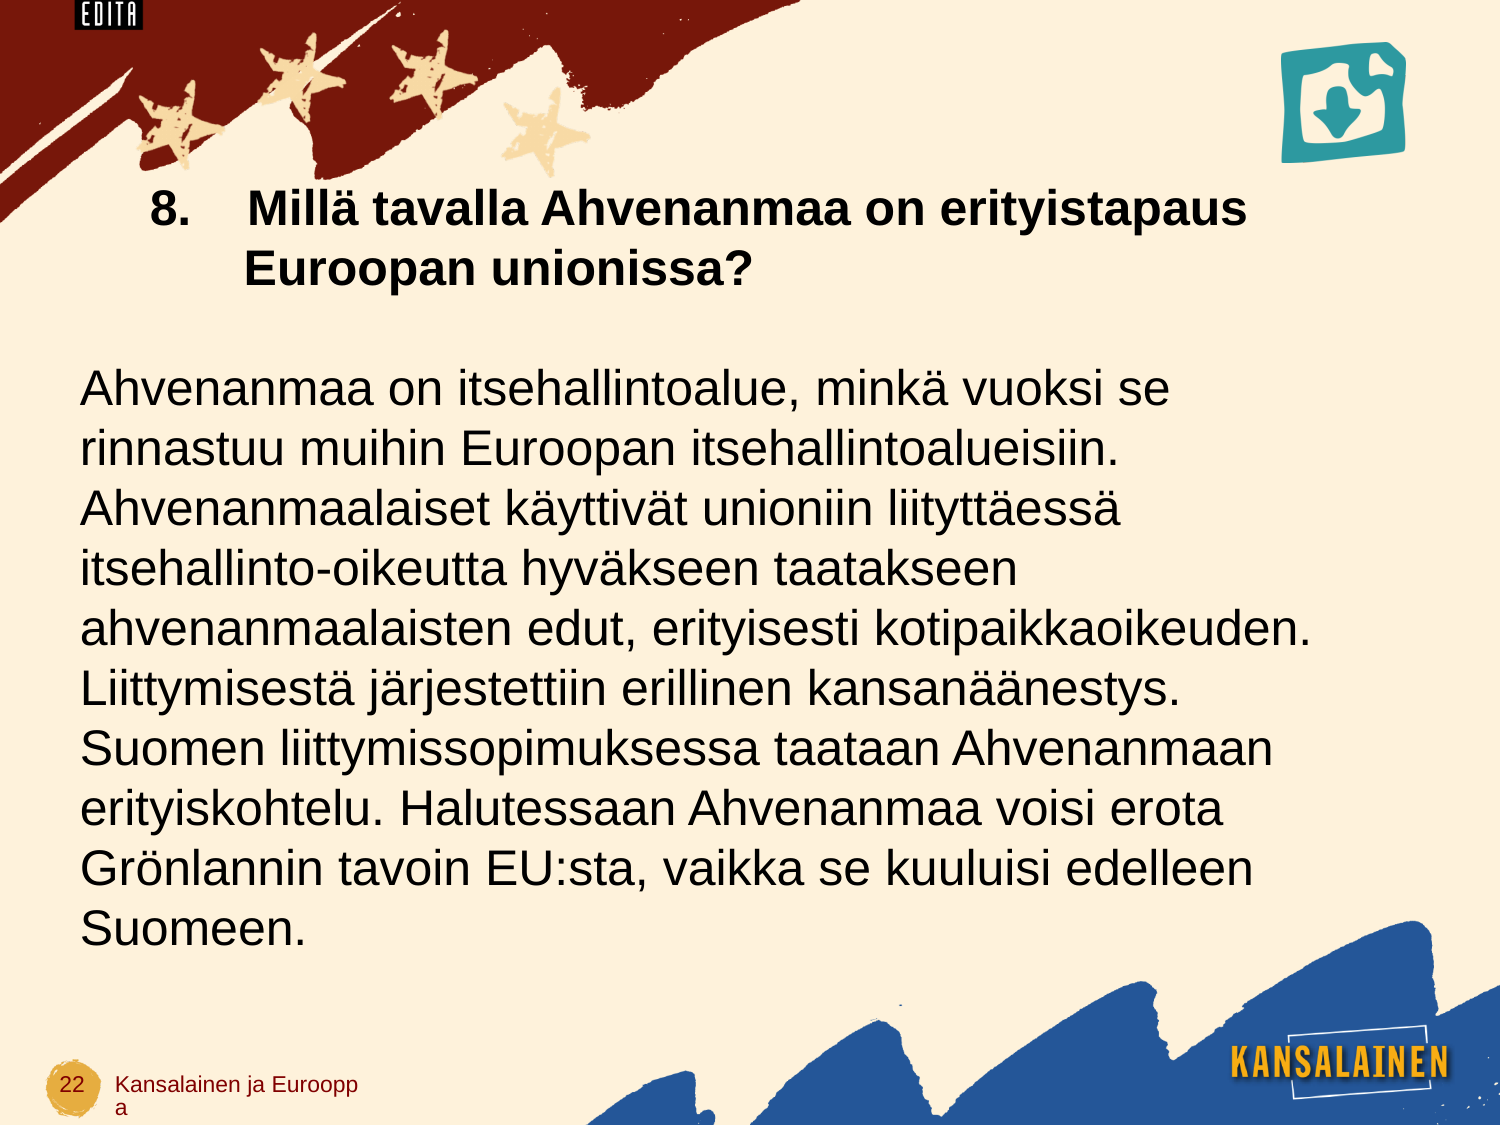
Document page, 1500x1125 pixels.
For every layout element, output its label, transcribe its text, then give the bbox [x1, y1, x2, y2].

slide_number 22 [37, 1062, 99, 1125]
footer Kansalainen ja Eurooppa [99, 1062, 376, 1125]
text_box 8. Millä tavalla Ahvenanmaa on erityistapaus Euroopan unionissa? Ahvenanmaa on itsehallintoalue, minkä vuoksi se rinnastuu muihin Euroopan itsehallintoalueisiin. Ahvenanmaalaiset käyttivät unioniin liityttäessä itsehallinto-oikeutta hyväkseen taatakseen ahvenanmaalaisten edut, erityisesti kotipaikkaoikeuden. Liittymisestä järjestettiin erillinen kansanäänestys. Suomen liittymissopimuksessa taataan Ahvenanmaan erityiskohtelu. Halutessaan Ahvenanmaa voisi erota Grönlannin tavoin EU:sta, vaikka se kuuluisi edelleen Suomeen. [64, 167, 1353, 1008]
picture [0, 0, 1500, 1125]
